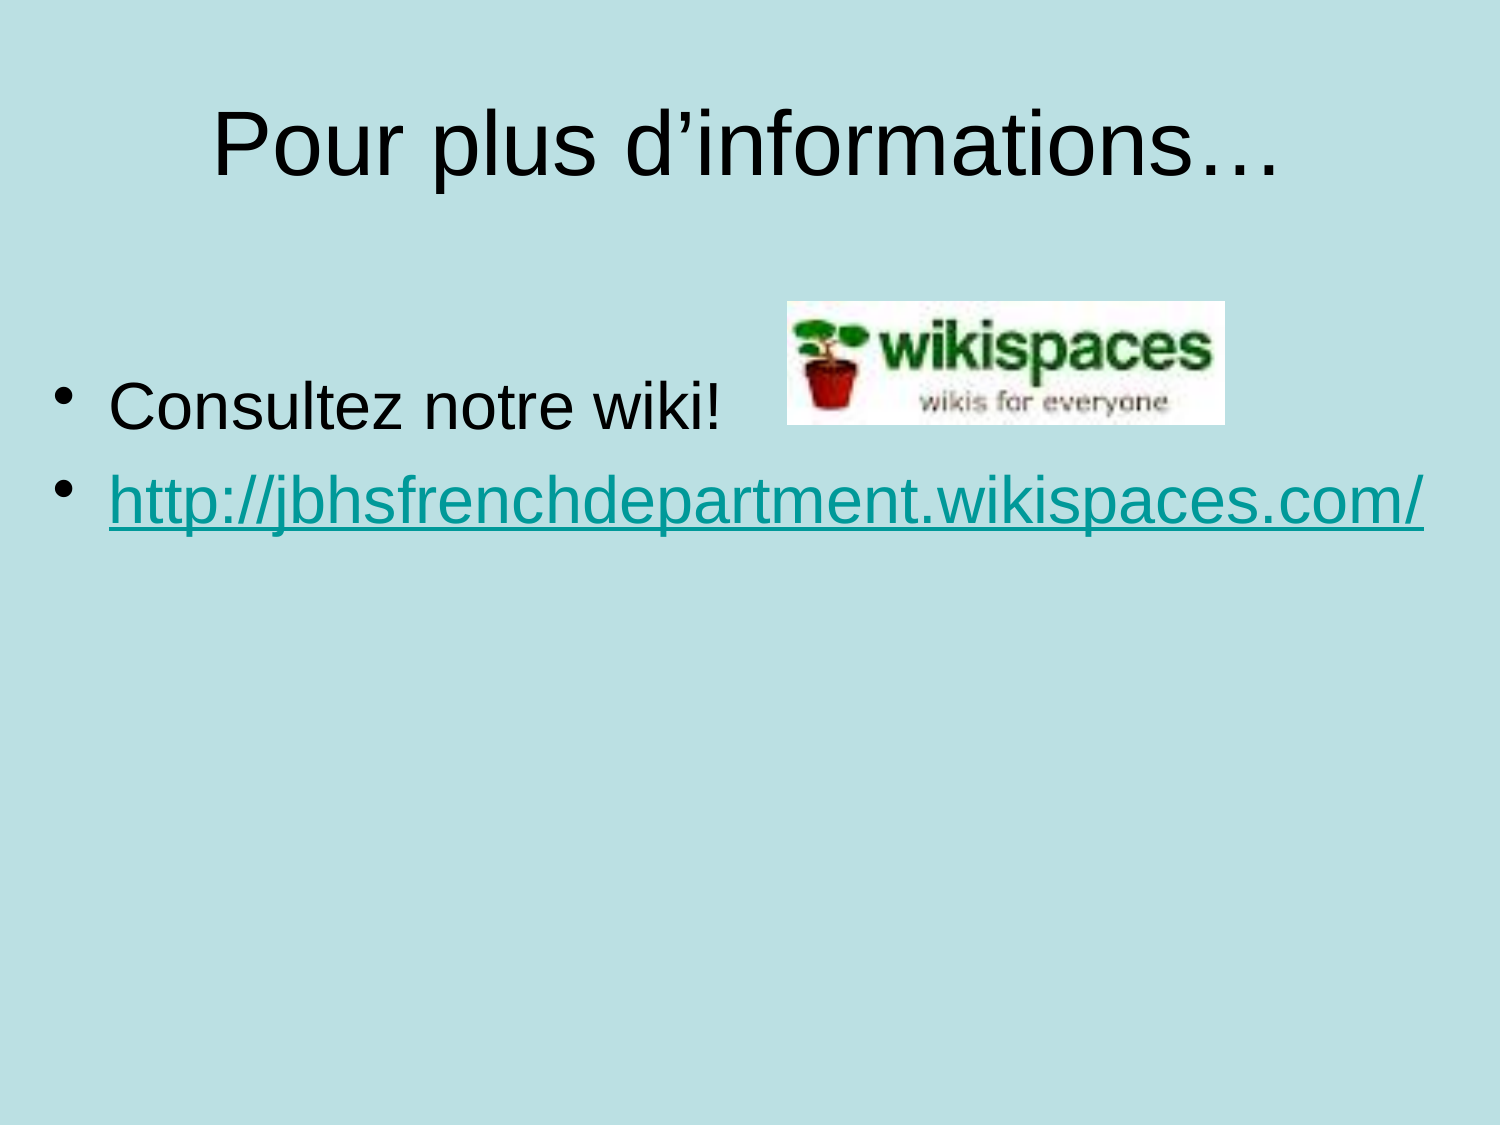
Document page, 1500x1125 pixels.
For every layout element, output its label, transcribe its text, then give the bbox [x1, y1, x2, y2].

list Consultez notre wiki! http://jbhsfrenchdepartment.wikispaces.com/ [37, 262, 1476, 1006]
picture [787, 301, 1226, 426]
title Pour plus d’informations… [74, 44, 1426, 233]
